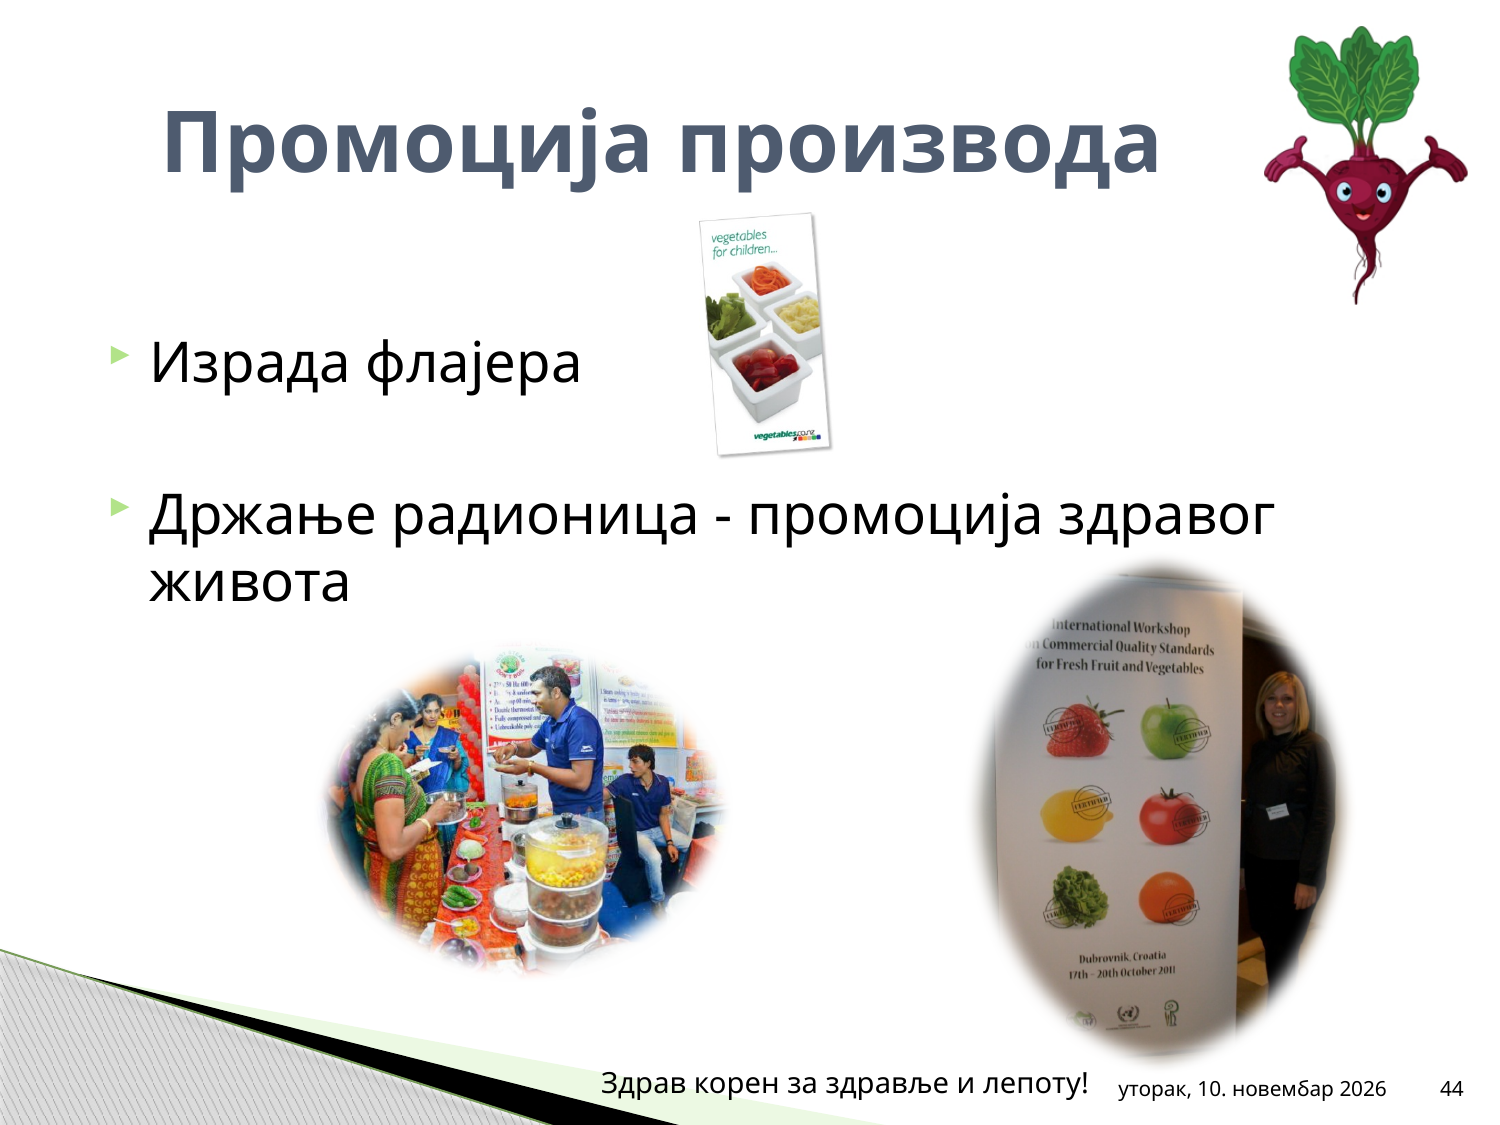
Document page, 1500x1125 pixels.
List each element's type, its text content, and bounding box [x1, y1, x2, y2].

list Израда флајера Држање радионица - промоција здравог живота [75, 243, 1425, 986]
slide_number 44 [1418, 1051, 1479, 1112]
picture [1262, 24, 1471, 308]
picture [962, 549, 1357, 1076]
picture [312, 637, 734, 984]
slide_number среда, 31. октобар 2012 [1105, 1051, 1418, 1112]
picture [699, 212, 834, 460]
footer Здрав корен за здравље и лепоту! [575, 1051, 1105, 1112]
title Промоција производа [75, 45, 1250, 233]
